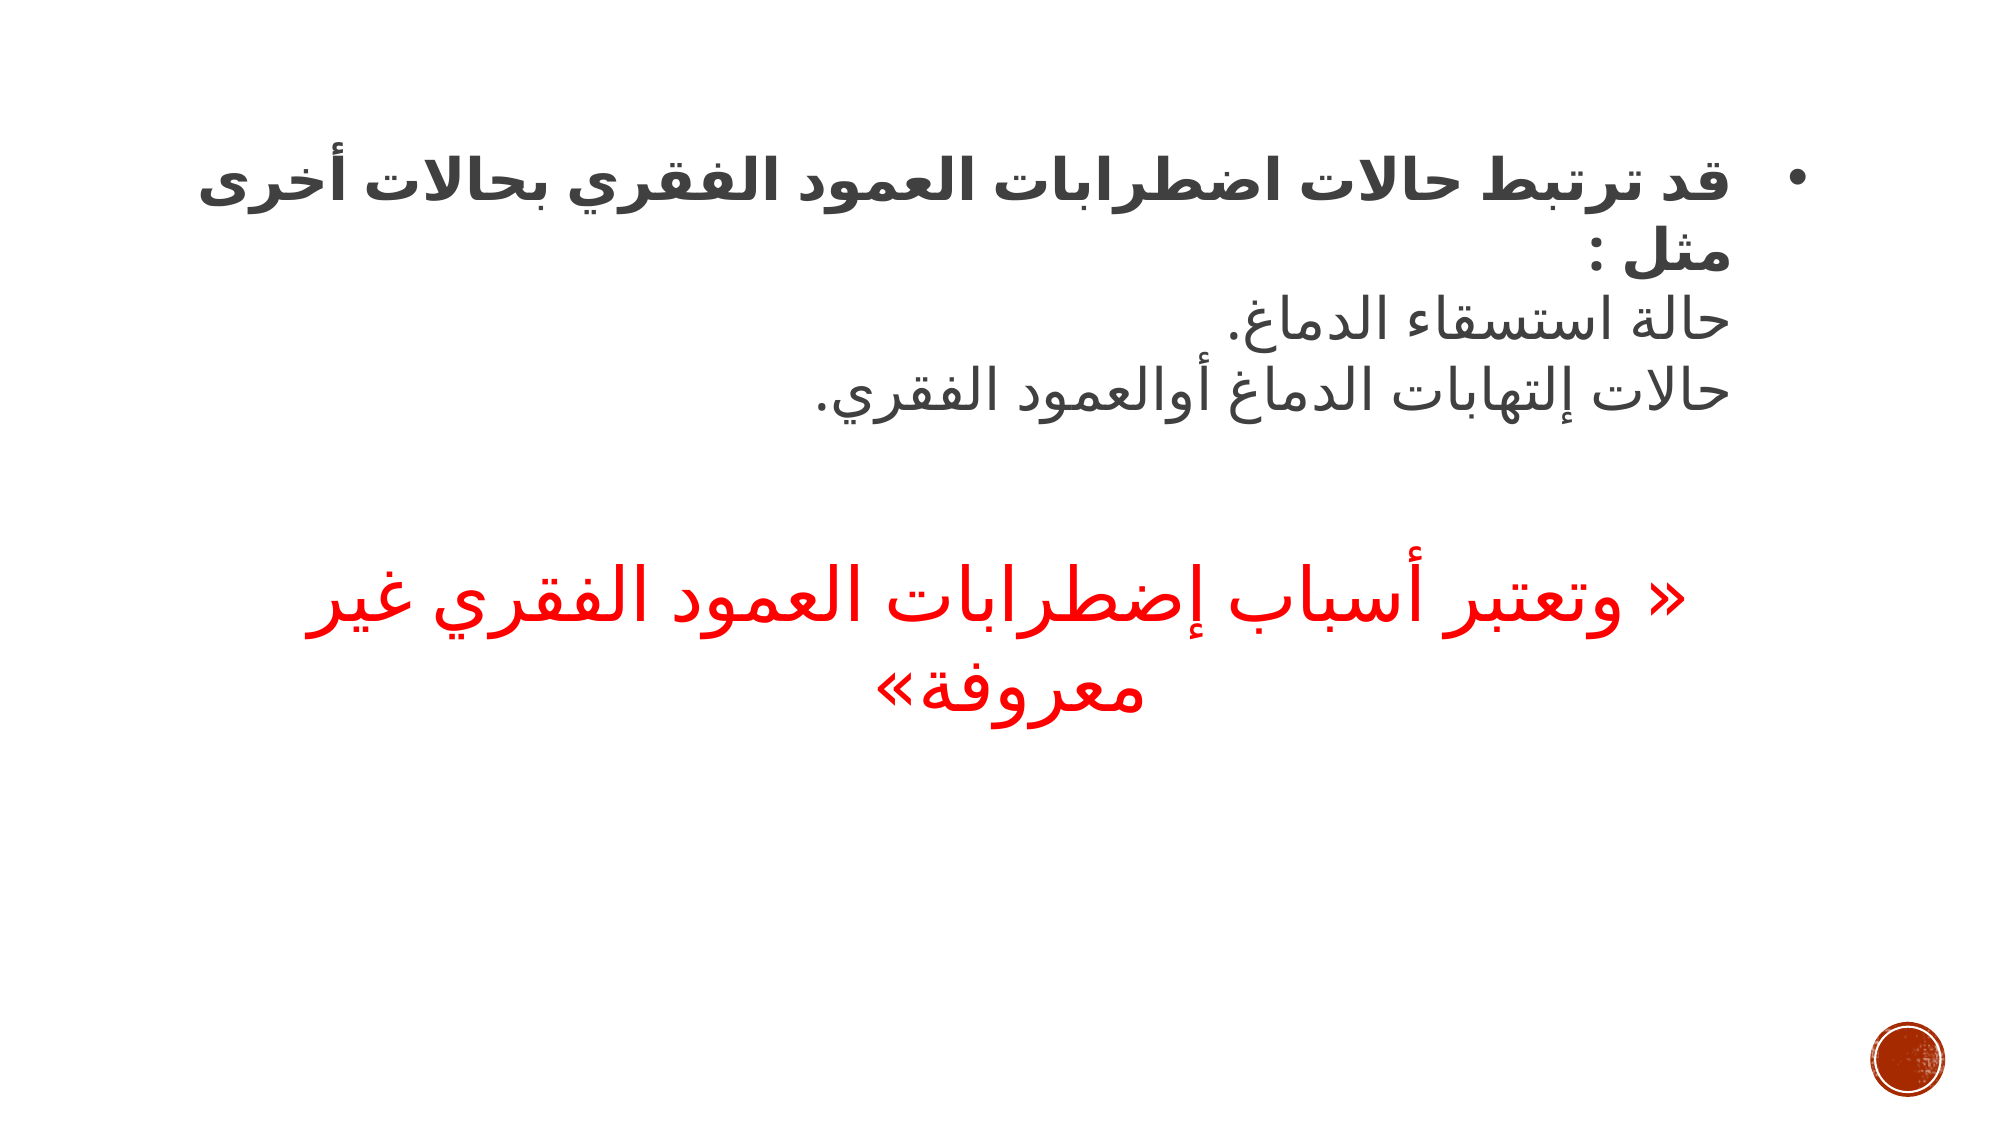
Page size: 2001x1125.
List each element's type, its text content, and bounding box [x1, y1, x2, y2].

list « وتعتبر أسباب إضطرابات العمود الفقري غير معروفة» [175, 539, 1826, 1013]
title قد ترتبط حالات اضطرابات العمود الفقري بحالات أخرى مثل : حالة استسقاء الدماغ. حالات إلتهابات الدماغ أوالعمود الفقري. [173, 239, 1824, 464]
